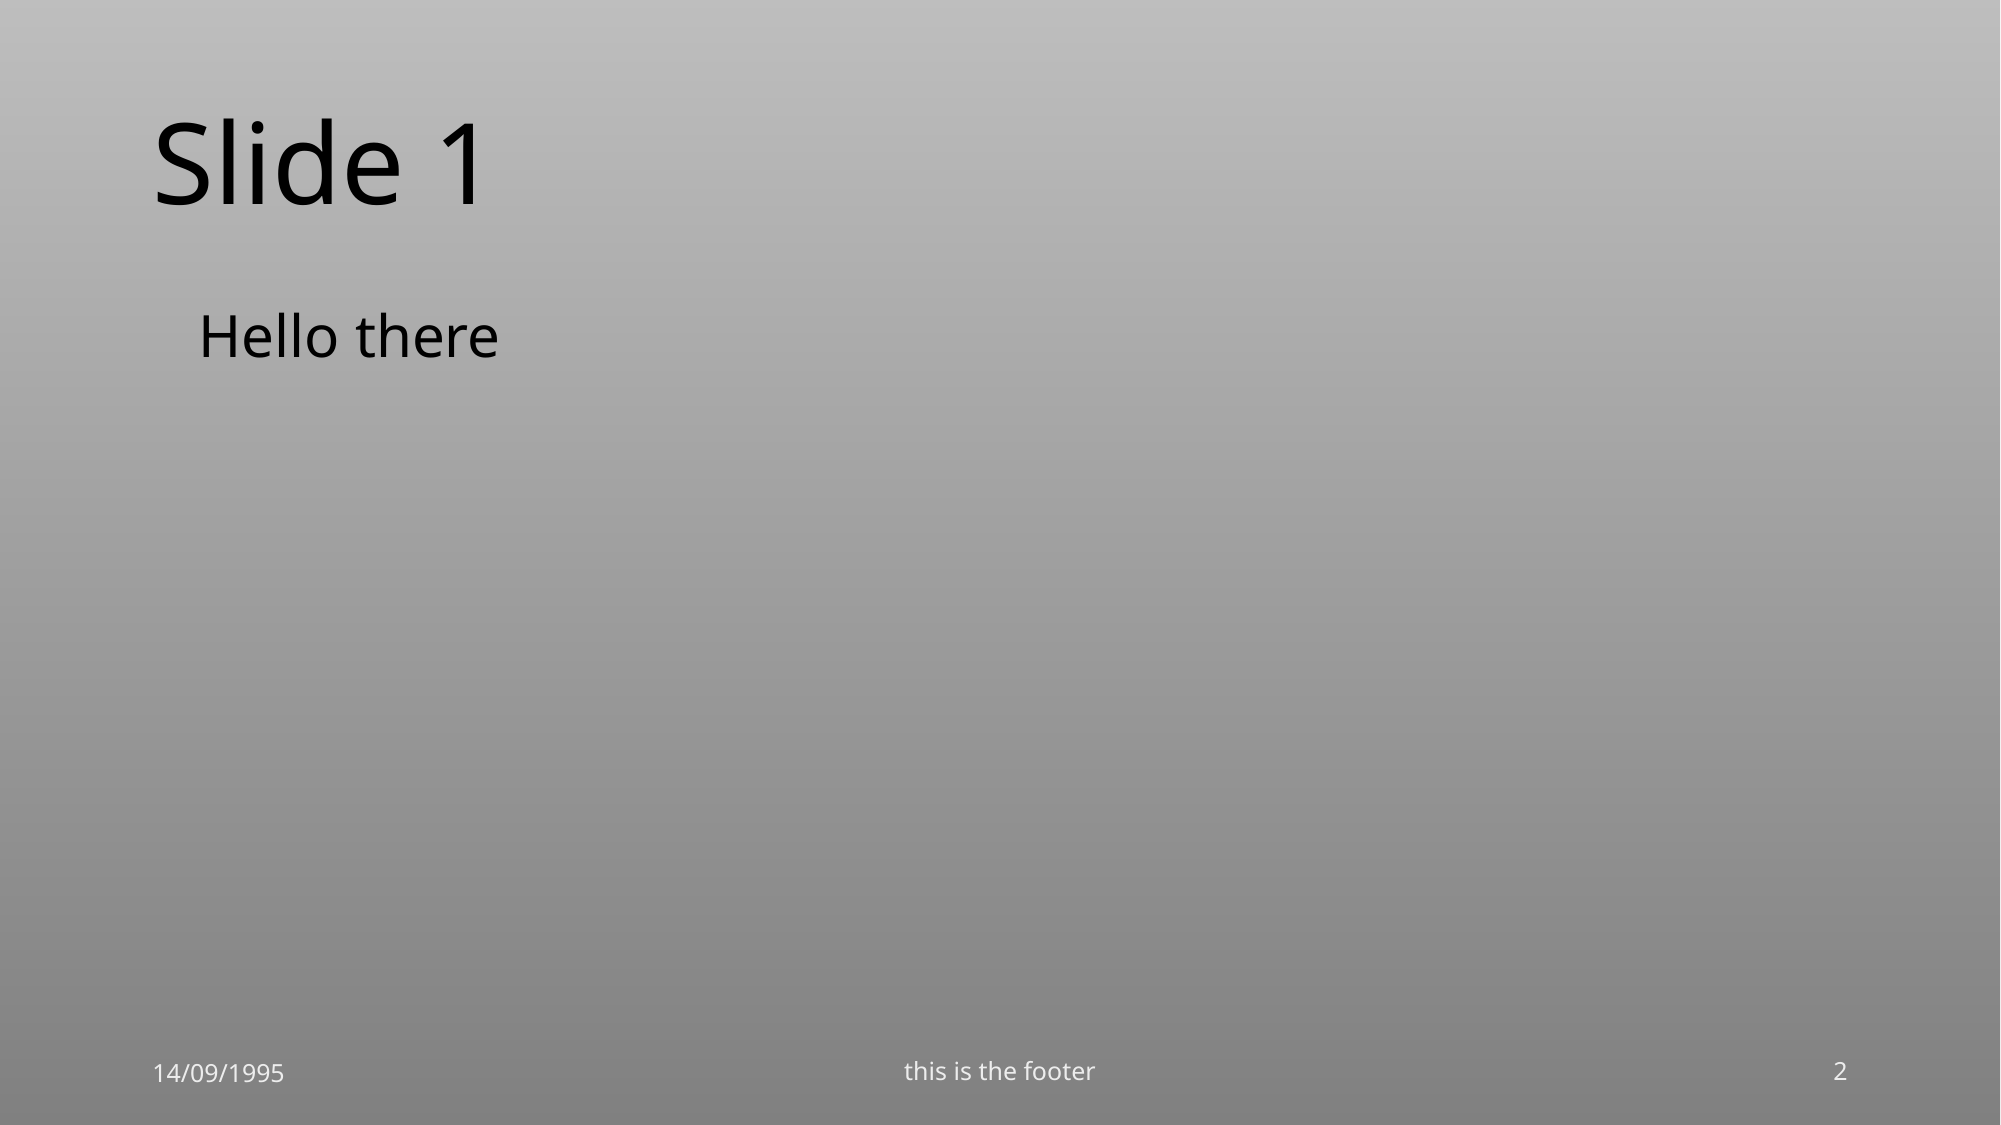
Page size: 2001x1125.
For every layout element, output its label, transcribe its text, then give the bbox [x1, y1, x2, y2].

list Hello there [183, 299, 1863, 1014]
footer this is the footer [662, 1042, 1338, 1103]
slide_number ‹#› [1412, 1042, 1863, 1103]
picture [0, 0, 2001, 1125]
title Slide 1 [137, 59, 1863, 278]
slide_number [137, 1042, 588, 1103]
